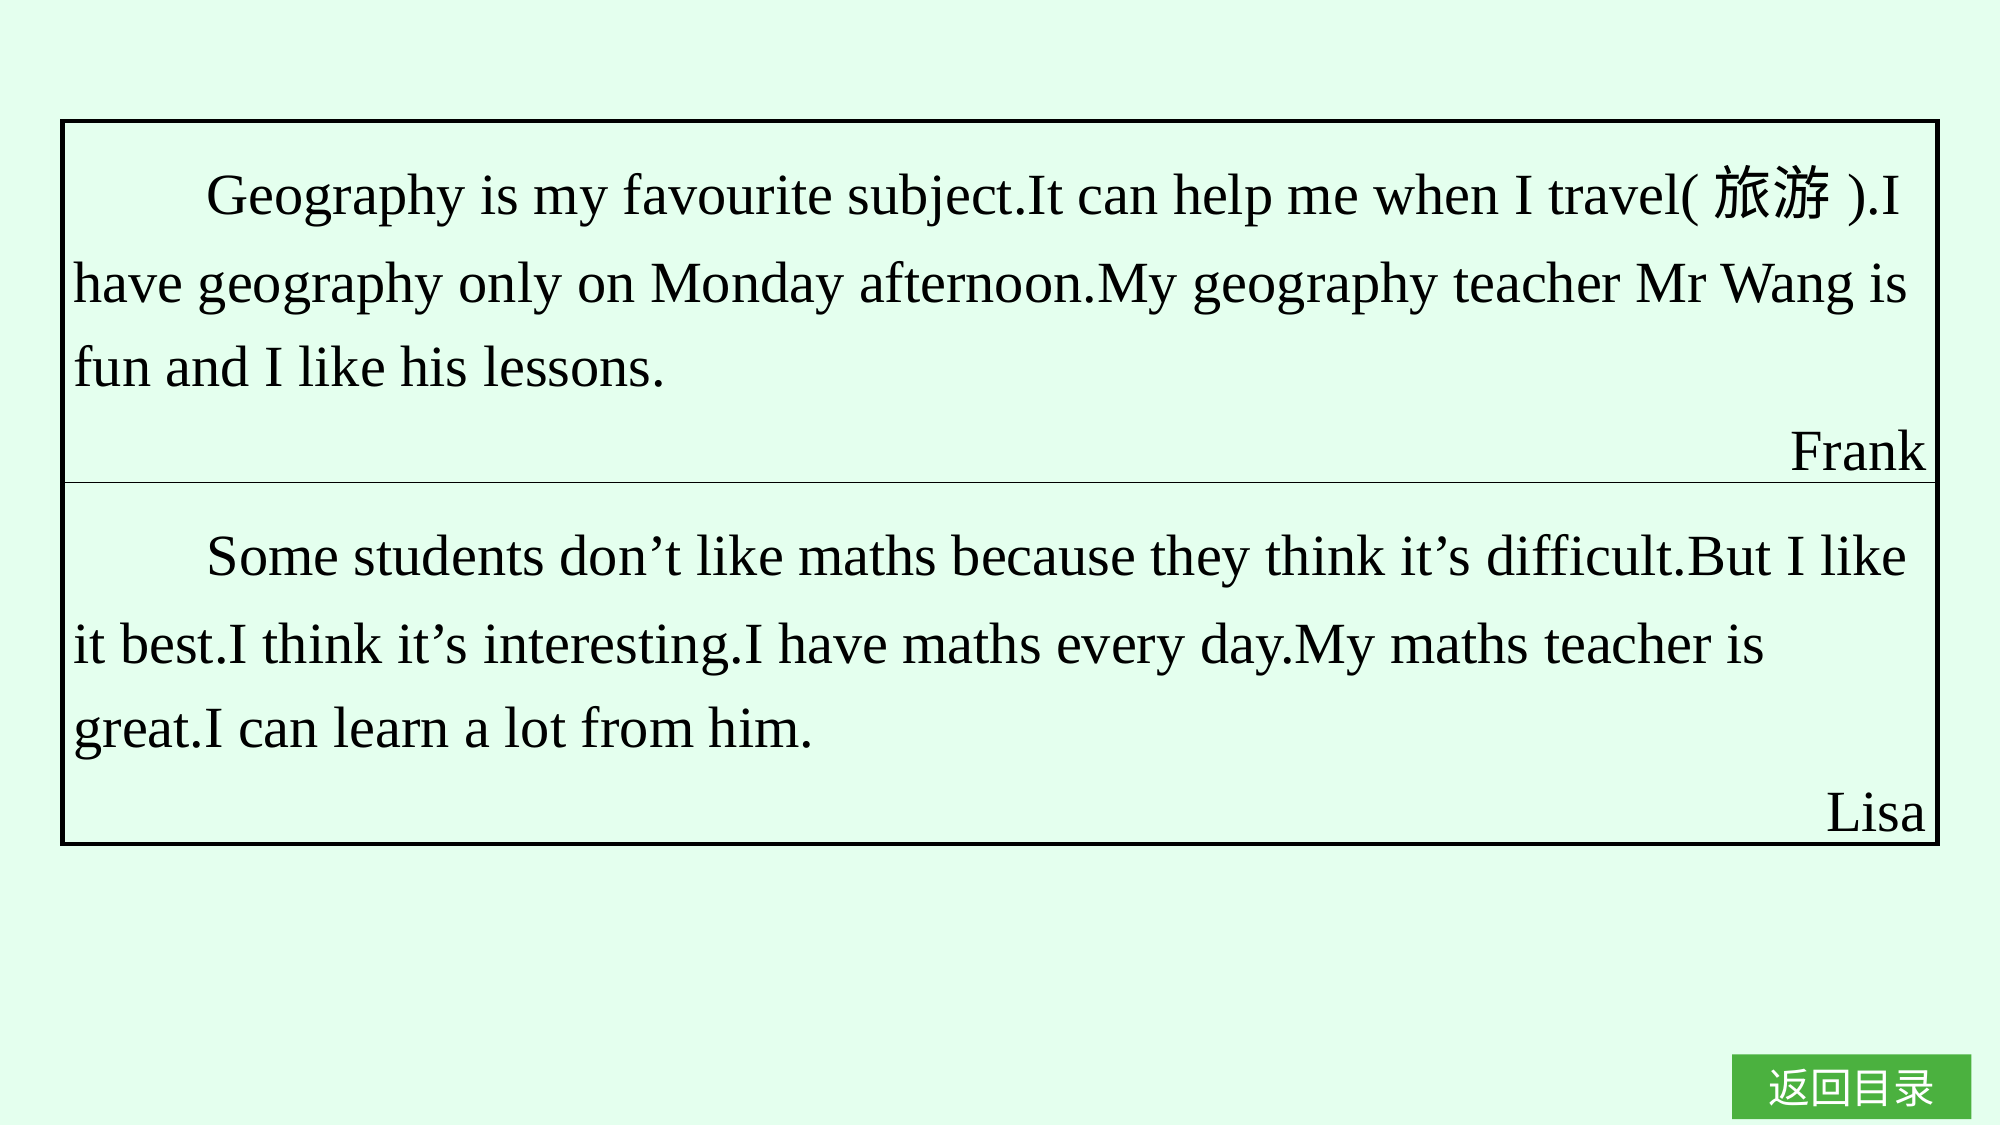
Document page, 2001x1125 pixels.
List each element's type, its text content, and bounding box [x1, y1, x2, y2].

table_cell Some students don’t like maths because they think it’s difficult.But I like it best.I think it’s interesting.I have maths every day.My maths teacher is great.I can learn a lot from him. Lisa [65, 483, 1935, 842]
table_header Geography is my favourite subject.It can help me when I travel(旅游).I have geography only on Monday afternoon.My geography teacher Mr Wang is fun and I like his lessons. Frank [65, 123, 1935, 482]
